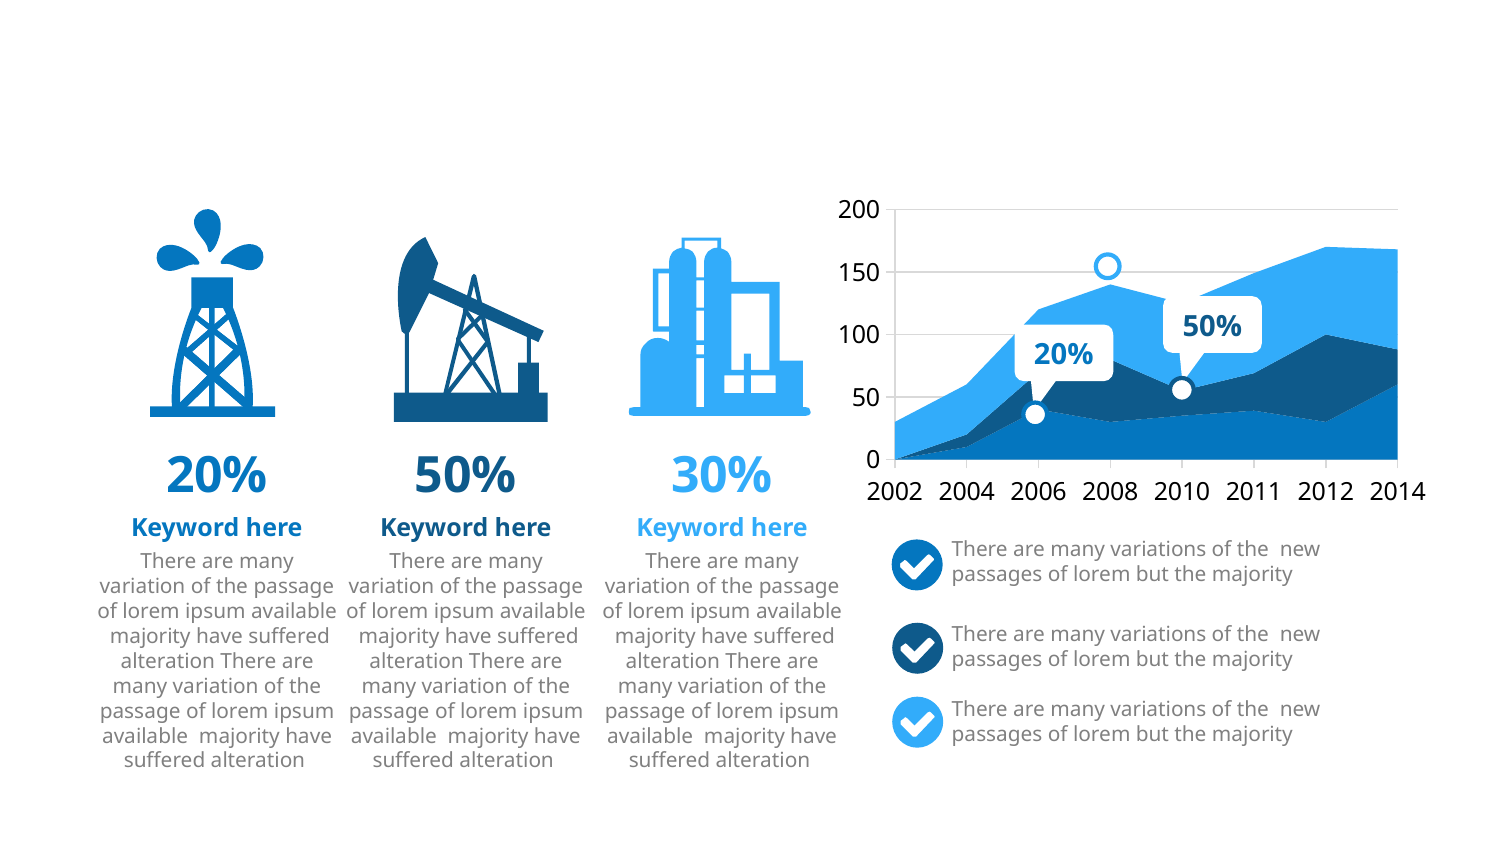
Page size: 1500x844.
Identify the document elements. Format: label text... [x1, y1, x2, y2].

chart [825, 185, 1439, 516]
text_box There are many variation of the passage of lorem ipsum available majority have suffered alteration There are many variation of the passage of lorem ipsum available majority have suffered alteration [344, 547, 588, 773]
text_box There are many variation of the passage of lorem ipsum available majority have suffered alteration There are many variation of the passage of lorem ipsum available majority have suffered alteration [600, 547, 844, 773]
text_box There are many variations of the new passages of lorem but the majority [951, 535, 1412, 586]
text_box 30% [670, 442, 774, 503]
text_box [628, 237, 811, 416]
text_box 20% [165, 442, 269, 503]
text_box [149, 207, 276, 418]
text_box There are many variation of the passage of lorem ipsum available majority have suffered alteration There are many variation of the passage of lorem ipsum available majority have suffered alteration [95, 547, 339, 773]
text_box 50% [414, 442, 517, 503]
text_box [891, 539, 943, 591]
text_box Keyword here [131, 511, 303, 542]
text_box [892, 696, 944, 748]
text_box There are many variations of the new passages of lorem but the majority [951, 695, 1412, 746]
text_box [383, 236, 549, 423]
text_box [892, 622, 944, 674]
text_box Keyword here [379, 511, 552, 542]
text_box There are many variations of the new passages of lorem but the majority [951, 620, 1412, 671]
text_box Keyword here [636, 511, 808, 542]
